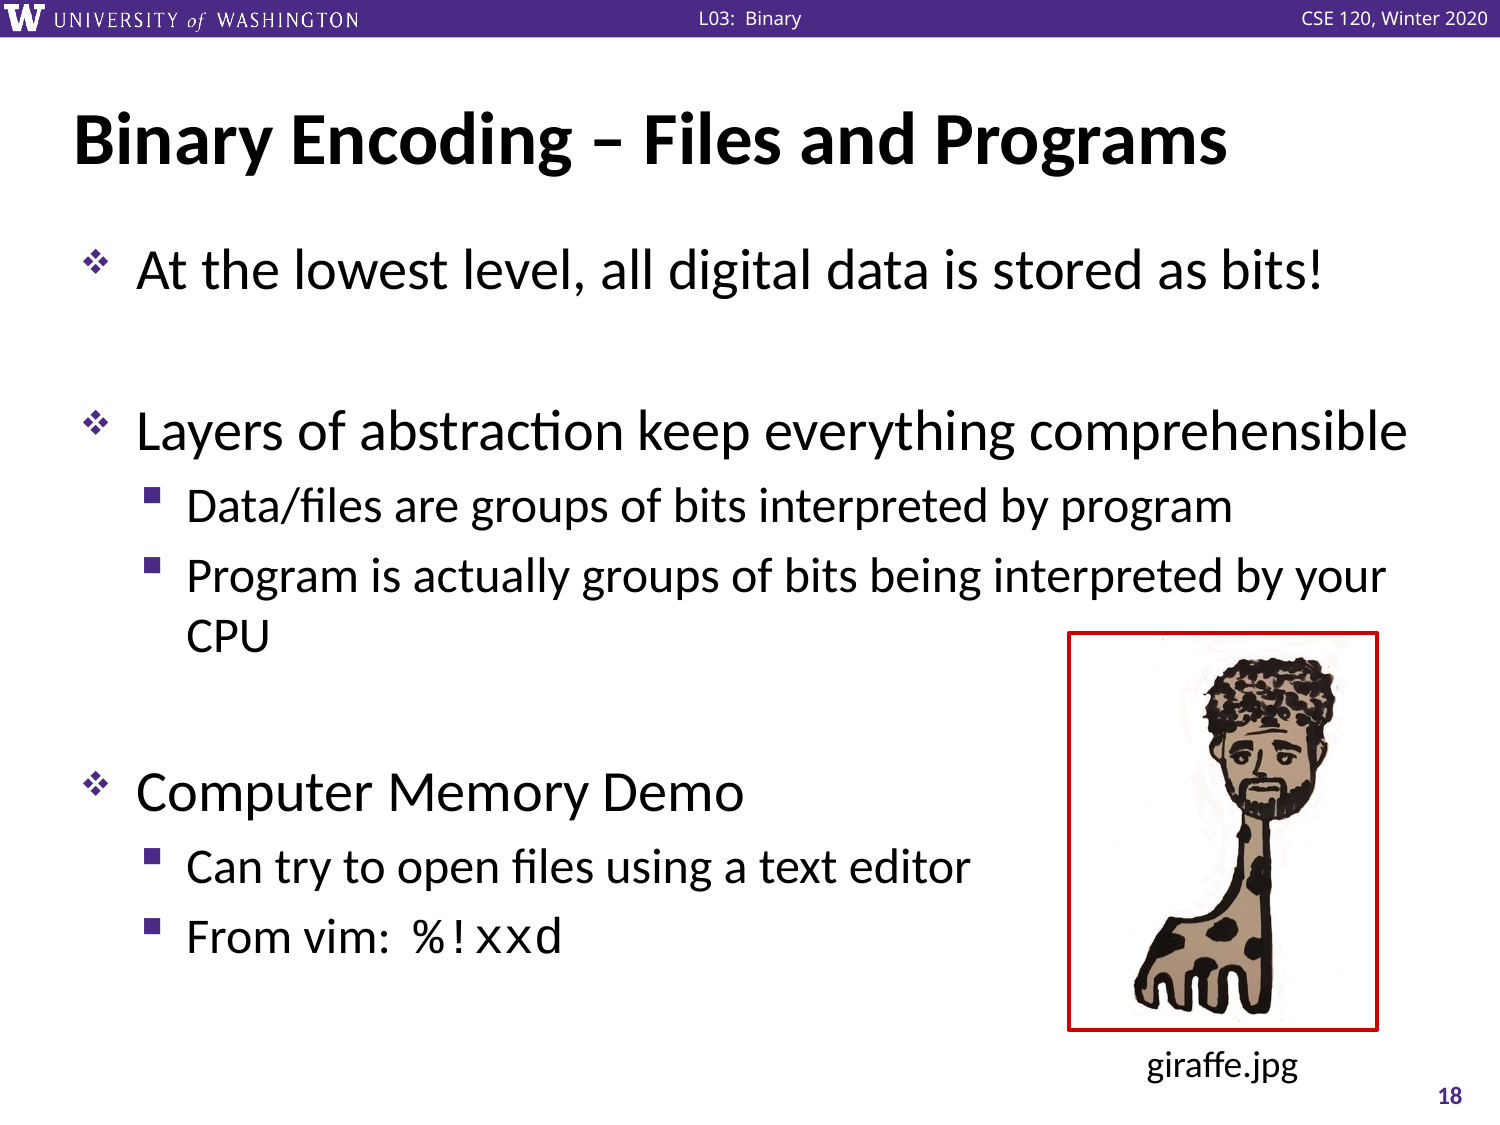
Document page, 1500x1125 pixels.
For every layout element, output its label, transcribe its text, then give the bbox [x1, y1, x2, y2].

picture [1091, 630, 1355, 1032]
picture [4, 4, 358, 32]
text_box [1068, 633, 1087, 1030]
list At the lowest level, all digital data is stored as bits! Layers of abstraction keep everything comprehensible Data/files are groups of bits interpreted by program Program is actually groups of bits being interpreted by your CPU Computer Memory Demo Can try to open files using a text editor From vim: %!xxd [64, 223, 1438, 1040]
text_box [1359, 633, 1378, 1030]
text_box giraffe.jpg [1131, 1041, 1314, 1093]
title Binary Encoding – Files and Programs [58, 71, 1438, 198]
slide_number 18 [1400, 1065, 1500, 1125]
